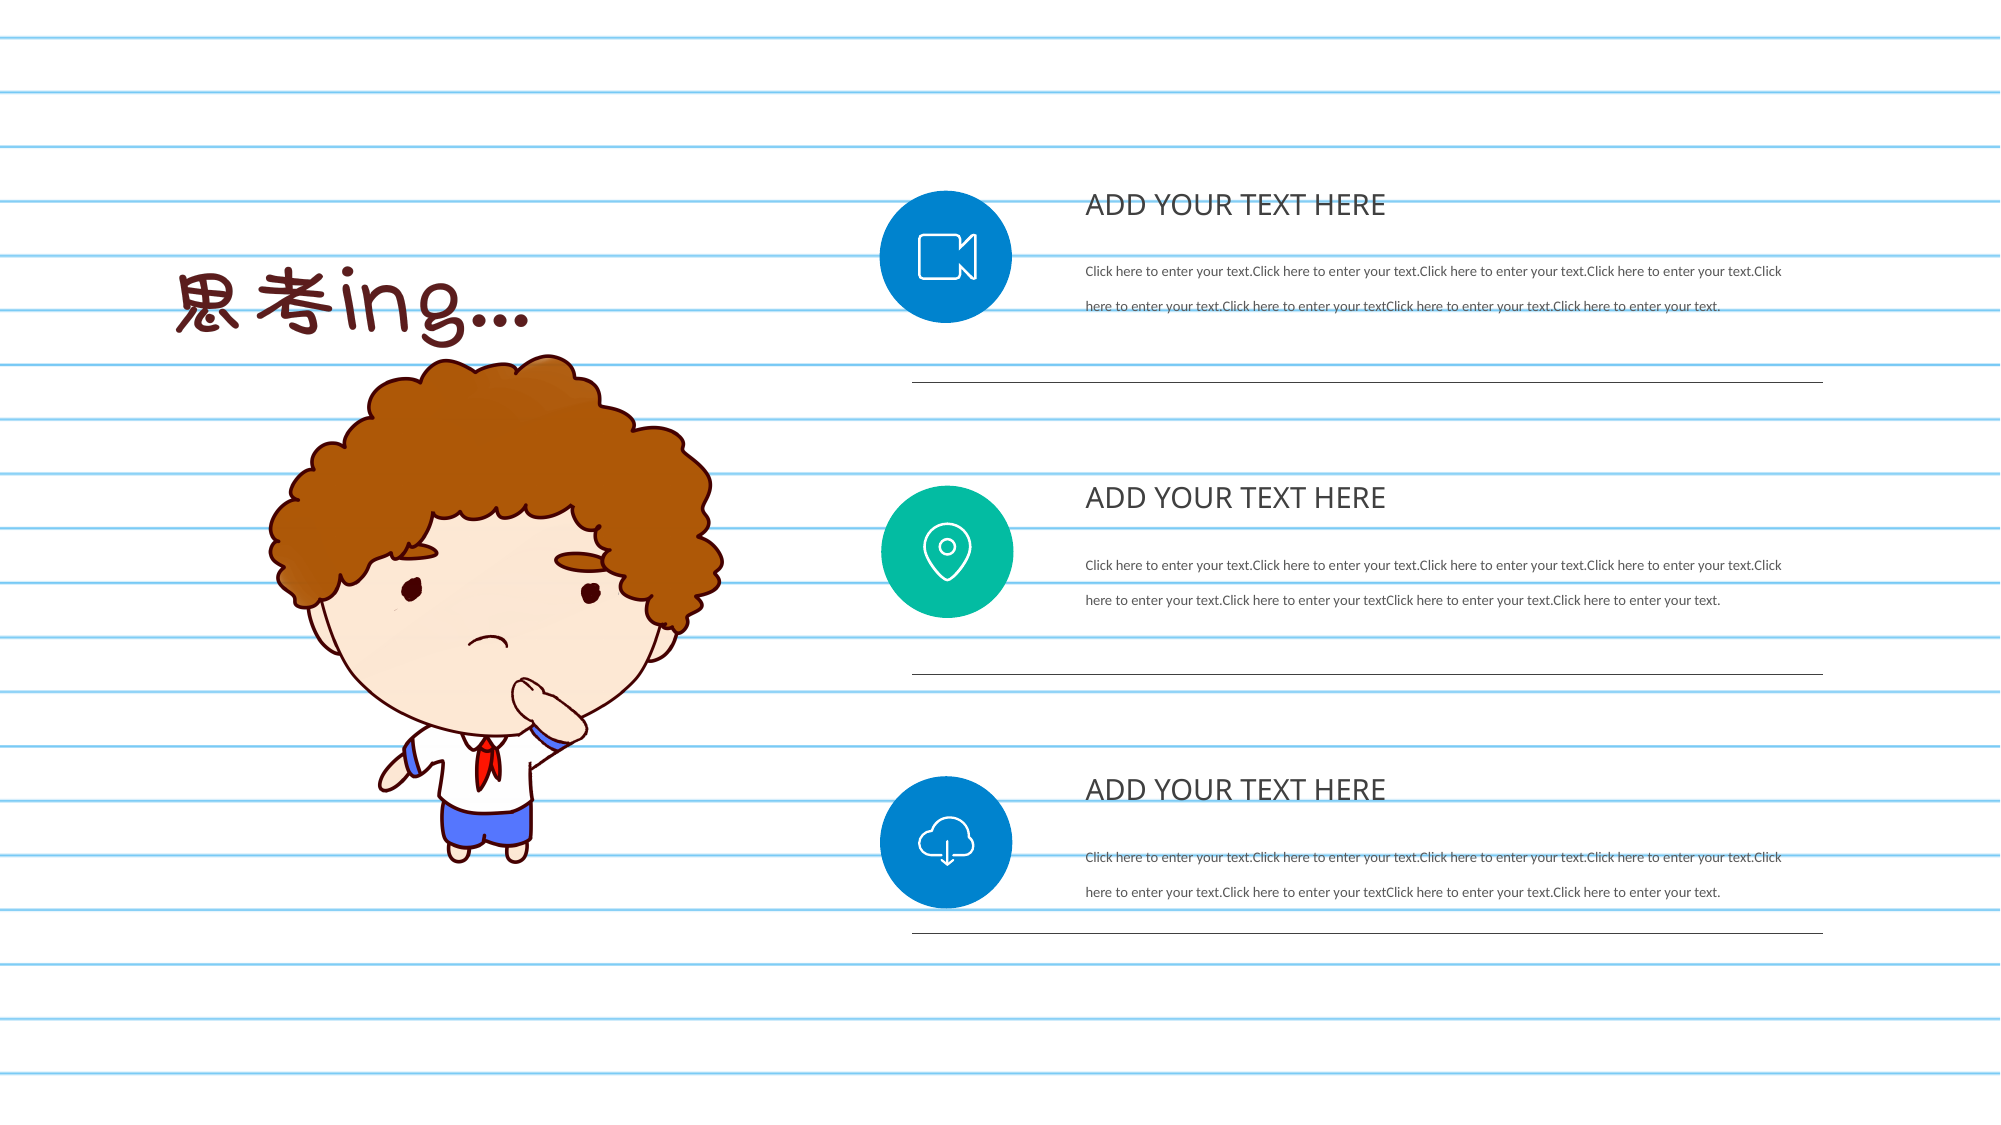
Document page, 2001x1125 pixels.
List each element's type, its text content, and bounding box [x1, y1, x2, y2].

text_box ADD YOUR TEXT HERE [1070, 764, 1544, 814]
picture [0, 0, 2001, 1118]
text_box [879, 190, 1012, 323]
text_box Click here to enter your text.Click here to enter your text.Click here to enter your text.Click here to enter your text.Click here to enter your text.Click here to enter your textClick here to enter your text.Click here to enter your text. [1070, 530, 1811, 616]
text_box Click here to enter your text.Click here to enter your text.Click here to enter your text.Click here to enter your text.Click here to enter your text.Click here to enter your textClick here to enter your text.Click here to enter your text. [1070, 237, 1811, 323]
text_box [881, 485, 1014, 618]
text_box ADD YOUR TEXT HERE [1070, 178, 1544, 229]
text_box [880, 776, 1013, 909]
text_box ADD YOUR TEXT HERE [1070, 472, 1544, 522]
text_box Click here to enter your text.Click here to enter your text.Click here to enter your text.Click here to enter your text.Click here to enter your text.Click here to enter your textClick here to enter your text.Click here to enter your text. [1070, 822, 1811, 908]
